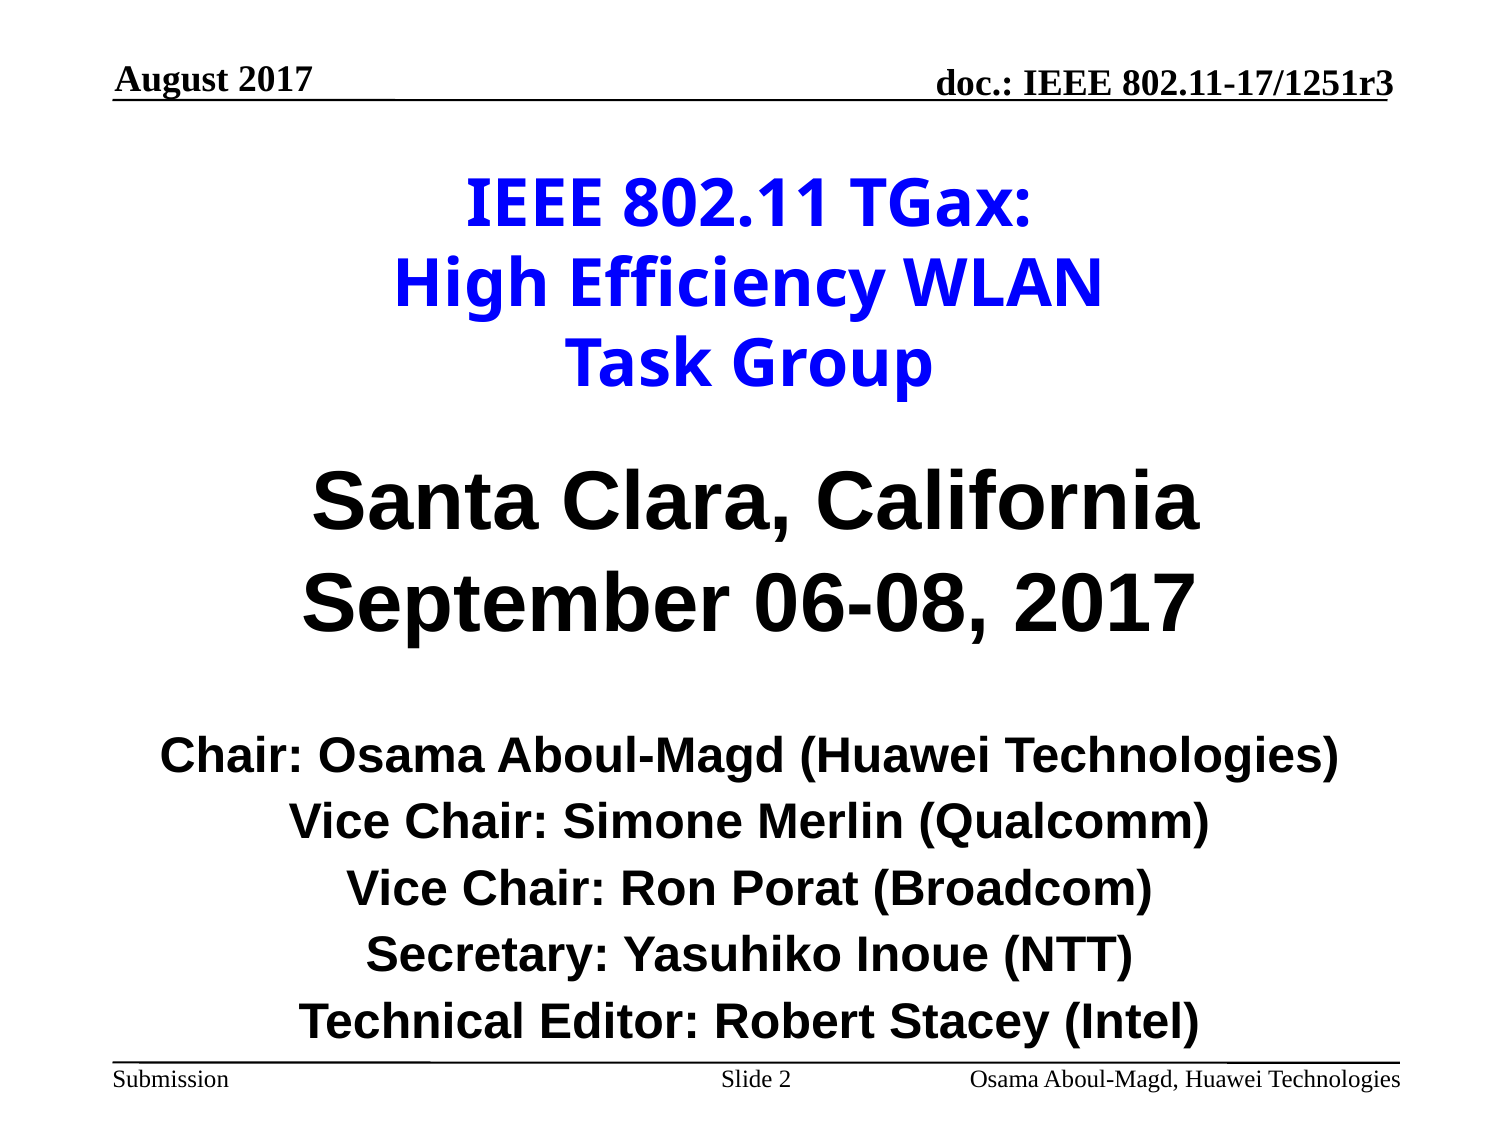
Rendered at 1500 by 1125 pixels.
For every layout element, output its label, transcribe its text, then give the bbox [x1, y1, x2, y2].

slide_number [114, 54, 423, 100]
list Santa Clara, California September 06-08, 2017 Chair: Osama Aboul-Magd (Huawei Technologies) Vice Chair: Simone Merlin (Qualcomm) Vice Chair: Ron Porat (Broadcom) Secretary: Yasuhiko Inoue (NTT) Technical Editor: Robert Stacey (Intel) [112, 449, 1388, 938]
slide_number Slide 2 [712, 1061, 800, 1123]
footer Osama Aboul-Magd, Huawei Technologies [878, 1061, 1402, 1093]
title IEEE 802.11 TGax: High Efficiency WLAN Task Group [112, 112, 1388, 288]
